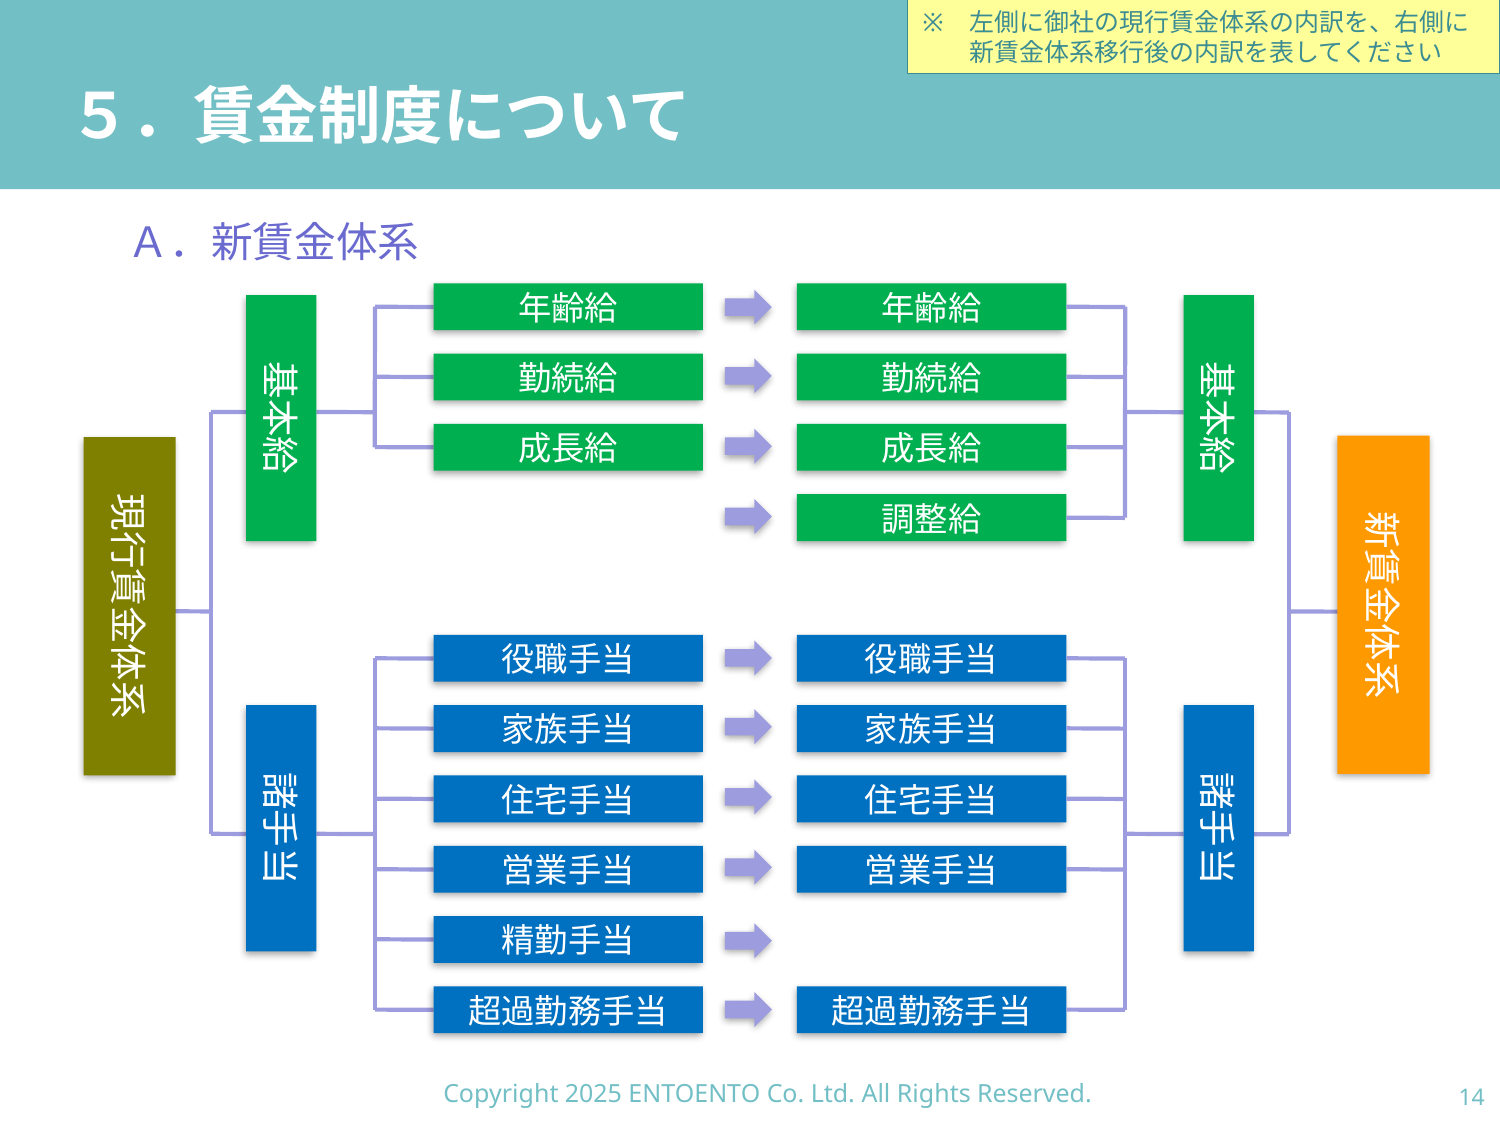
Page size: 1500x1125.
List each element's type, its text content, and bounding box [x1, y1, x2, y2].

slide_number 13 [1187, 1074, 1500, 1121]
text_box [83, 294, 317, 952]
text_box 超過勤務手当 [796, 986, 1067, 1034]
text_box 営業手当 [796, 845, 1061, 893]
list Ａ．新賃金体系 [112, 208, 1388, 1012]
text_box [724, 358, 772, 394]
text_box 勤続給 [796, 353, 1061, 401]
text_box 年齢給 [796, 283, 1067, 331]
text_box 調整給 [796, 494, 1061, 542]
text_box 役職手当 [796, 634, 1061, 682]
text_box 家族手当 [796, 705, 1061, 753]
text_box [316, 283, 704, 1034]
text_box 新賃金体系 [1353, 435, 1430, 774]
text_box 基本給 [1183, 295, 1254, 542]
footer Copyright 2025 ENTOENTO Co. Ltd. All Rights Reserved. [206, 1070, 1331, 1125]
text_box [724, 991, 772, 1028]
text_box [724, 498, 772, 535]
text_box [724, 640, 772, 676]
title ５．賃金制度について [53, 42, 1388, 185]
text_box 住宅手当 [796, 775, 1061, 823]
text_box [724, 709, 772, 745]
text_box 諸手当 [1189, 705, 1254, 952]
text_box 成長給 [796, 423, 1061, 471]
text_box [724, 923, 772, 959]
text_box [1230, 411, 1348, 835]
text_box [724, 428, 772, 464]
text_box [724, 779, 772, 815]
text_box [1066, 306, 1184, 1011]
text_box [724, 849, 772, 885]
text_box 左側に御社の現行賃金体系の内訳を、右側に新賃金体系移行後の内訳を表してください [907, 0, 1500, 74]
text_box [724, 289, 772, 325]
